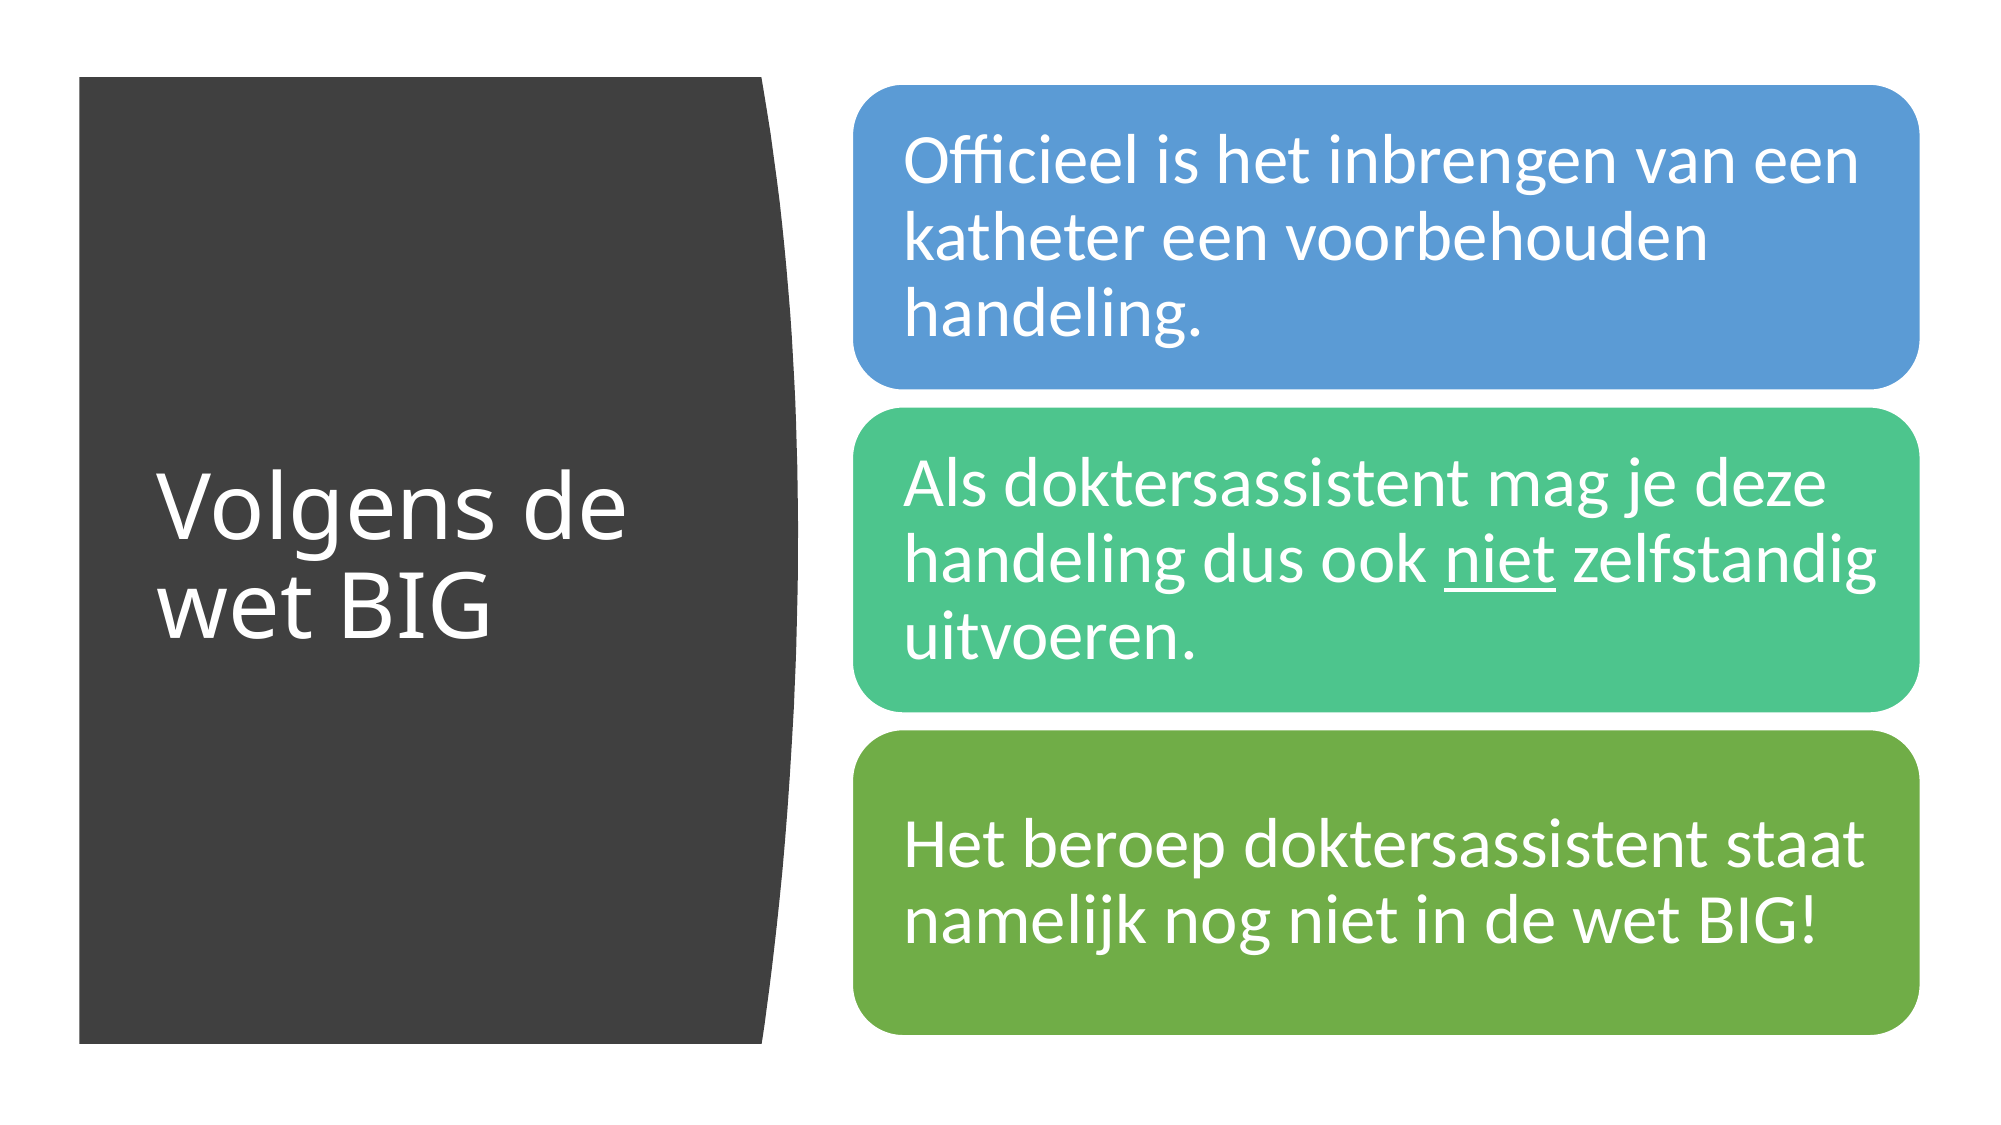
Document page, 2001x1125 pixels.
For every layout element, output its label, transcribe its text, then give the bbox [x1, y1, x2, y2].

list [852, 77, 1921, 1043]
title Volgens de wet BIG [141, 166, 702, 953]
text_box [78, 76, 800, 1045]
